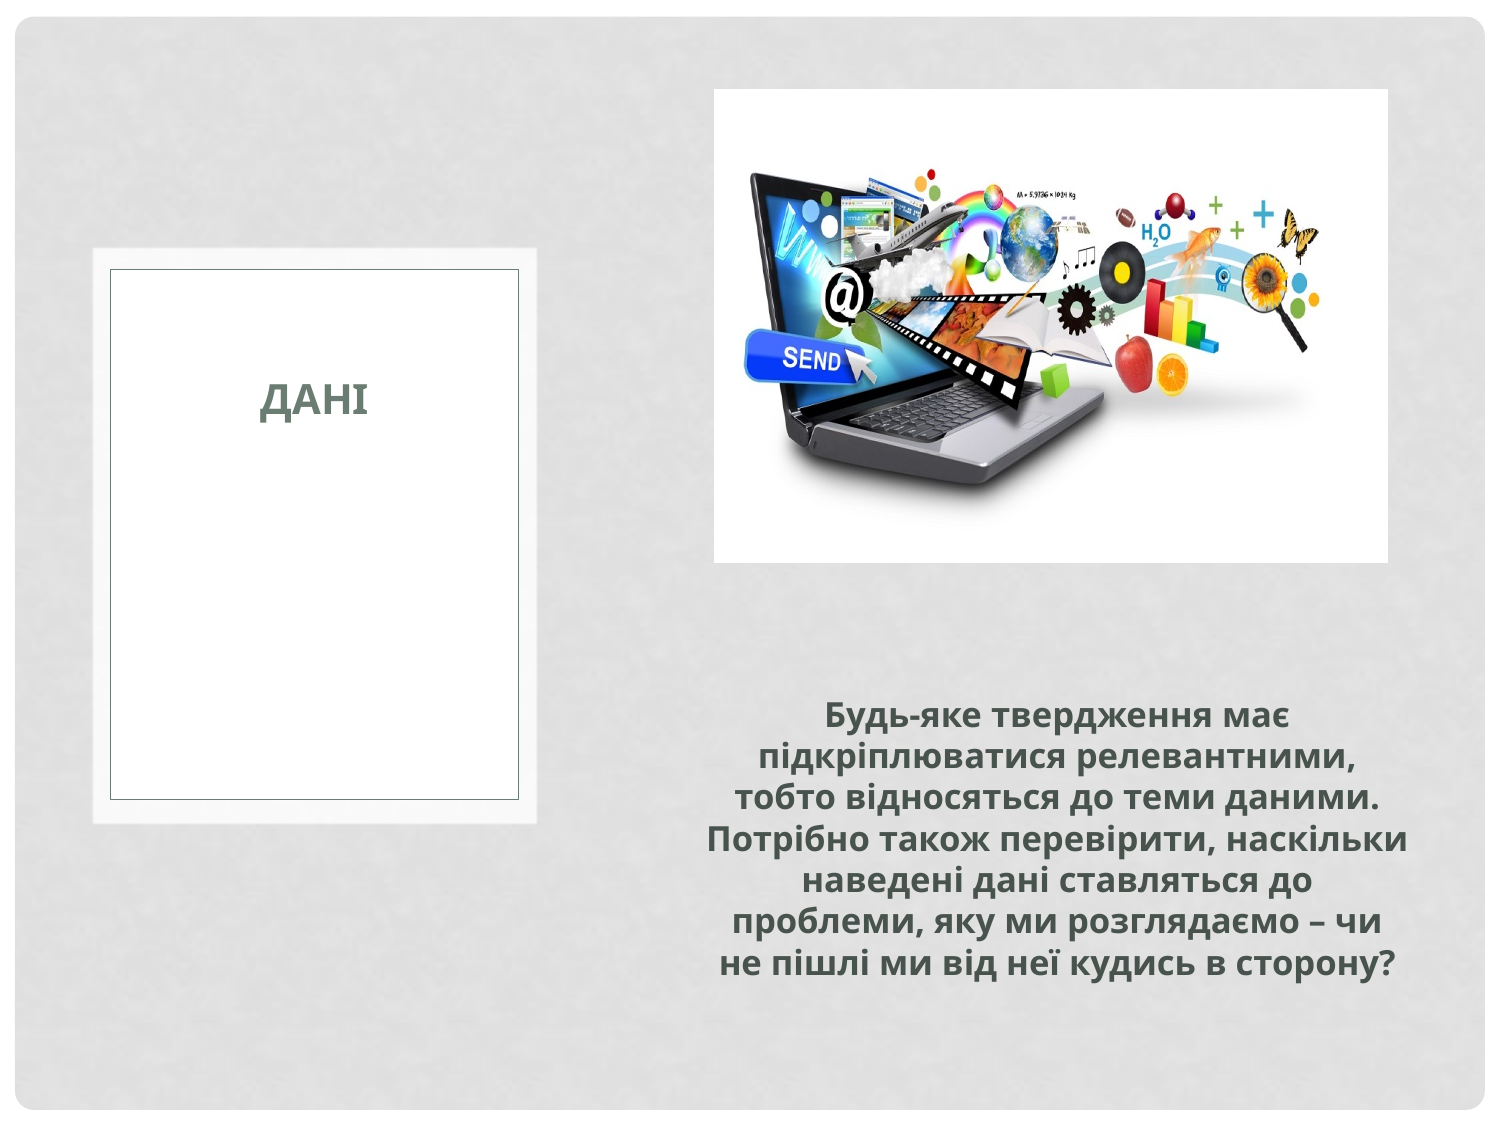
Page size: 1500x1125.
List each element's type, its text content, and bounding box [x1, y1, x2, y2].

title Дані [126, 284, 504, 480]
list Будь-яке твердження має підкріплюватися релевантними, тобто відносяться до теми даними. Потрібно також перевірити, наскільки наведені дані ставляться до проблеми, яку ми розглядаємо – чи не пішлі ми від неї кудись в сторону? [690, 645, 1424, 1024]
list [714, 89, 1389, 563]
